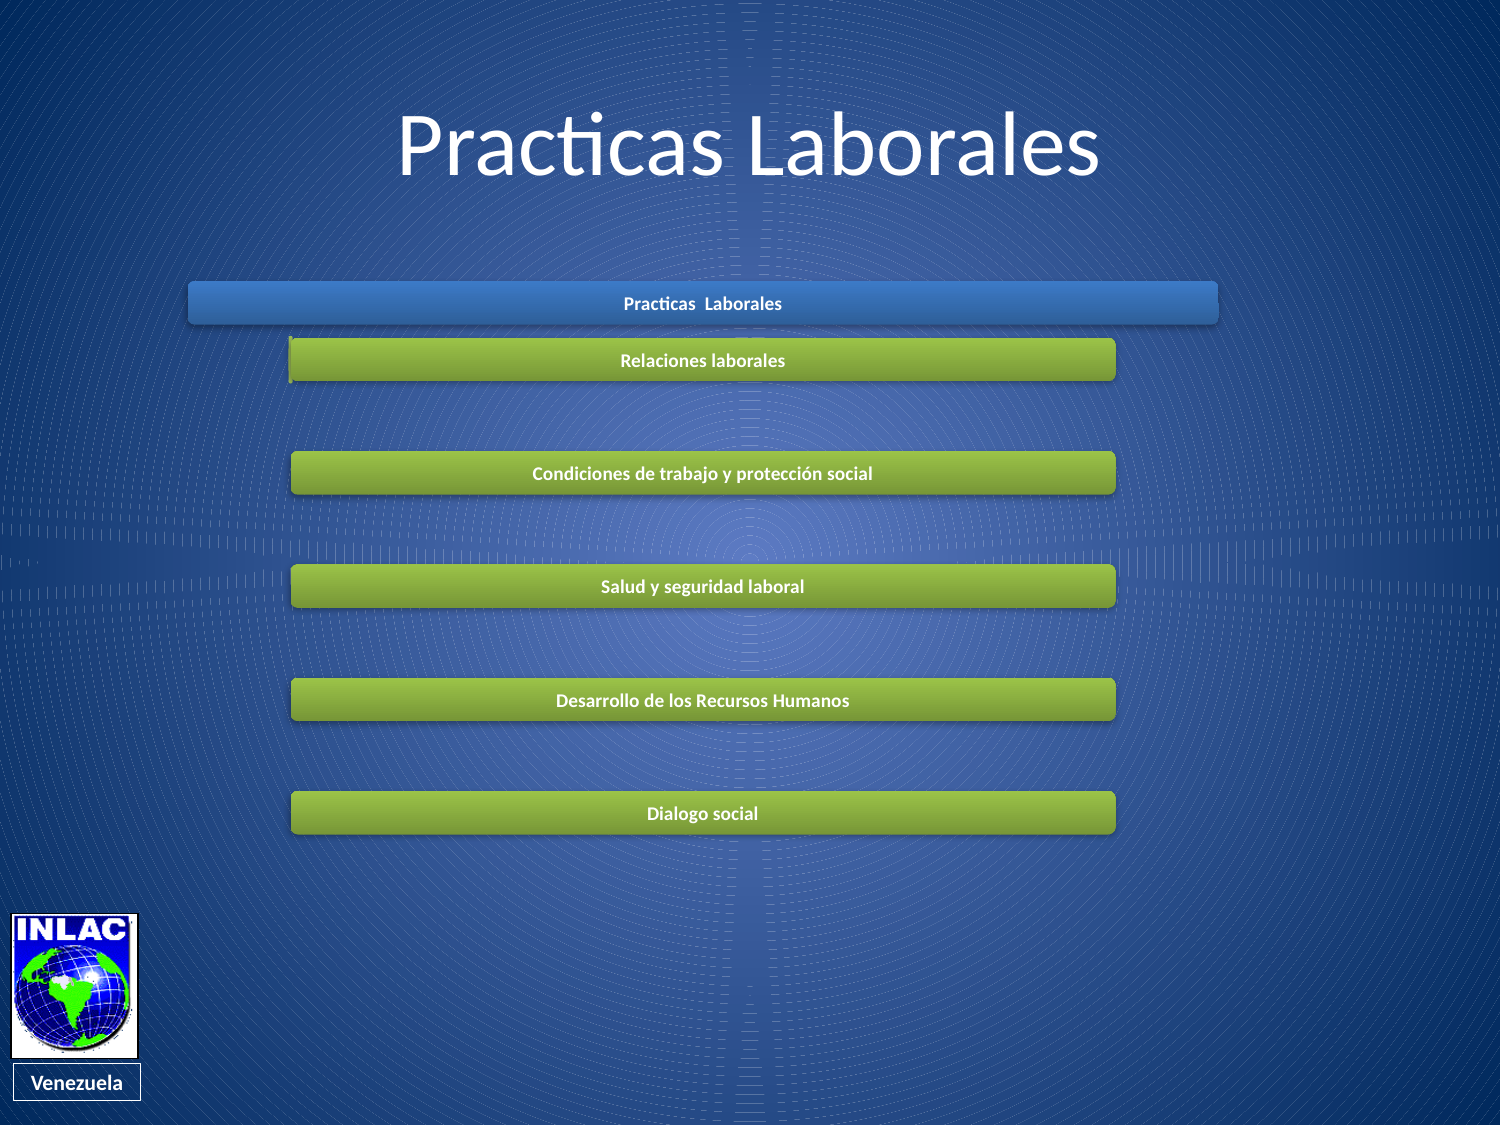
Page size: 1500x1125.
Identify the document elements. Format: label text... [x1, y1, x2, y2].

title Practicas Laborales [75, 45, 1425, 233]
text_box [11, 913, 141, 1101]
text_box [58, 280, 1348, 949]
